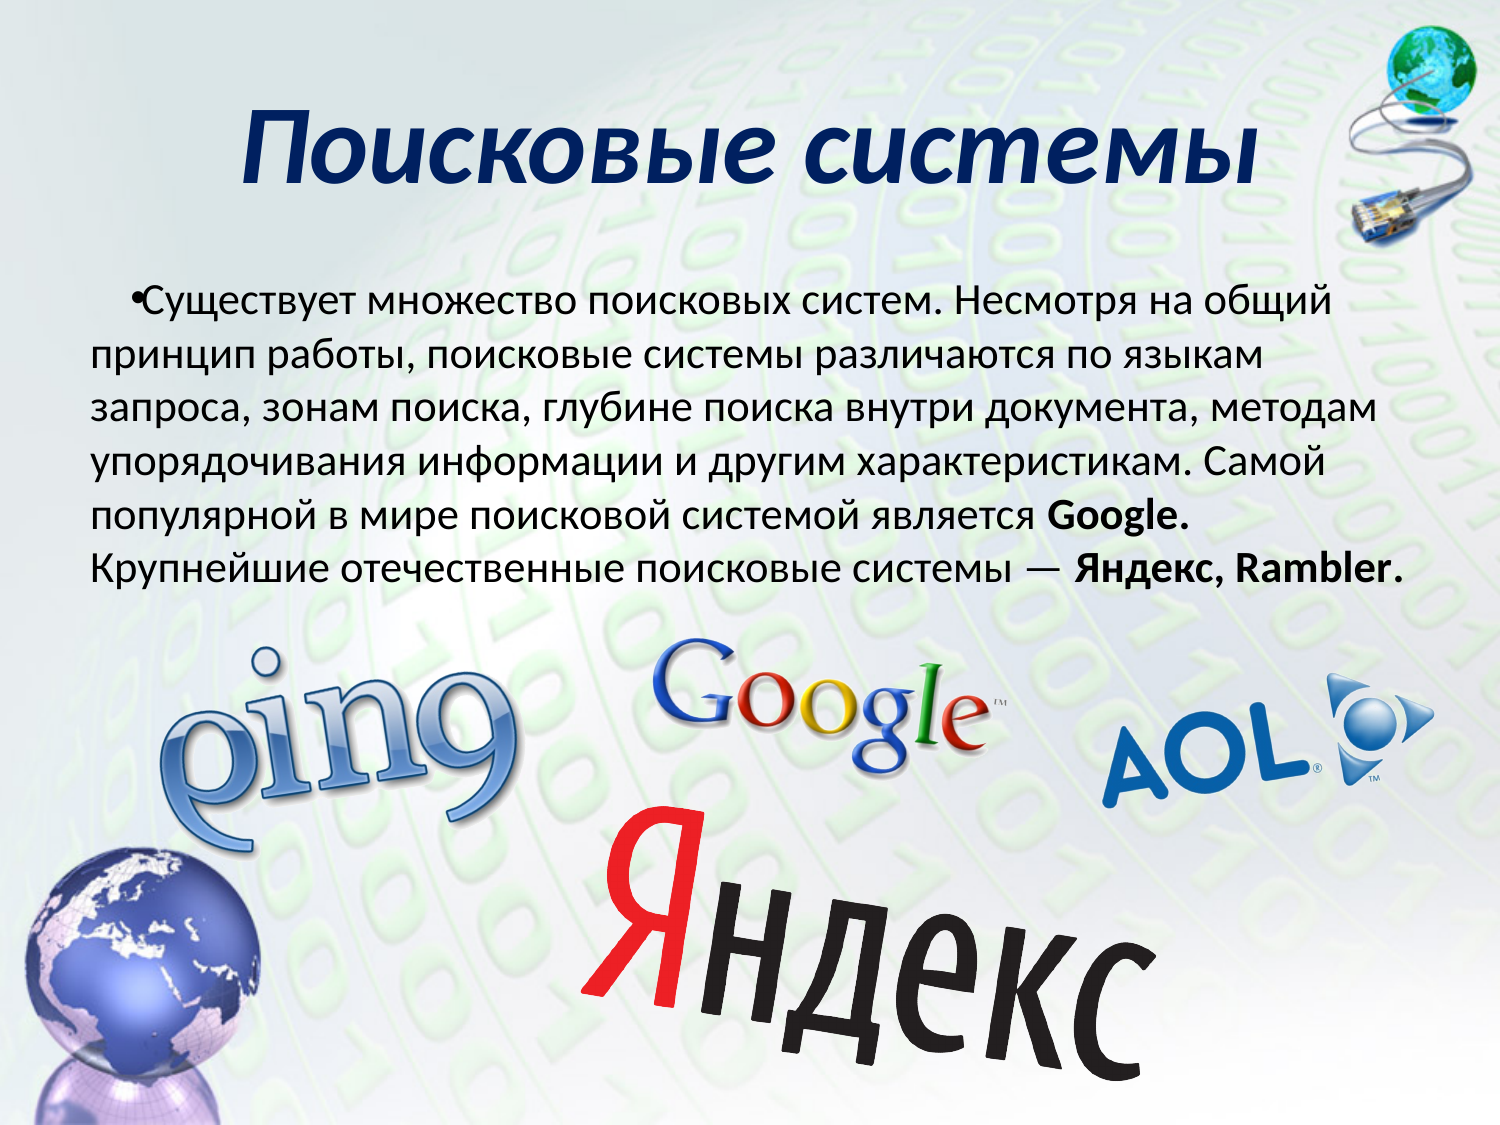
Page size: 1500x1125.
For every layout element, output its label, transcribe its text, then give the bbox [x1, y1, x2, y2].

picture [0, 0, 1500, 1125]
list Существует множество поисковых систем. Несмотря на общий принцип работы, поисковые системы различаются по языкам запроса, зонам поиска, глубине поиска внутри документа, методам упорядочивания информации и другим характеристикам. Самой популярной в мире поисковой системой является Google. Крупнейшие отечественные поисковые системы — Яндекс, Rambler. [75, 262, 1425, 657]
title Поисковые системы [75, 45, 1425, 233]
